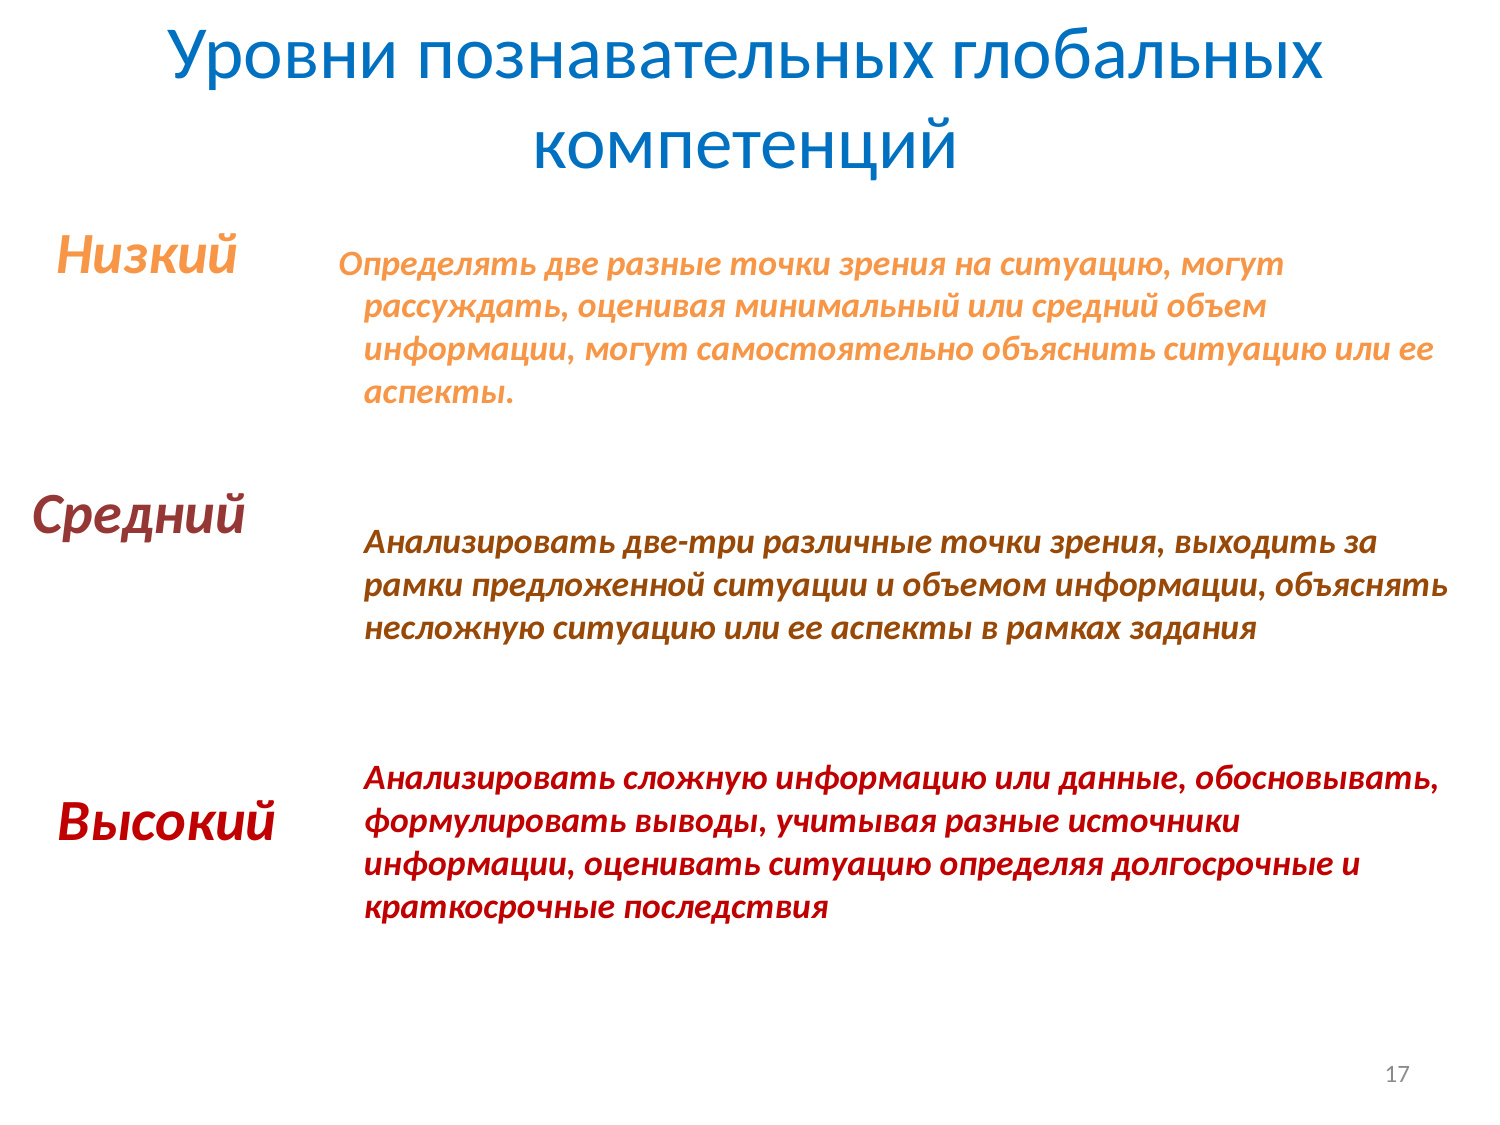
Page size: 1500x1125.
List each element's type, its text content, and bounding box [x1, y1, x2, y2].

text_box Низкий [41, 208, 268, 293]
text_box Высокий [42, 775, 305, 860]
text_box Средний [17, 468, 290, 553]
slide_number 17 [1074, 1042, 1425, 1103]
title Уровни познавательных глобальных компетенций [99, 0, 1393, 195]
list Определять две разные точки зрения на ситуацию, могут рассуждать, оценивая минимальный или средний объем информации, могут самостоятельно объяснить ситуацию или ее аспекты. Анализировать две-три различные точки зрения, выходить за рамки предложенной ситуации и объемом информации, объяснять несложную ситуацию или ее аспекты в рамках задания Анализировать сложную информацию или данные, обосновывать, формулировать выводы, учитывая разные источники информации, оценивать ситуацию определяя долгосрочные и краткосрочные последствия [301, 231, 1467, 976]
